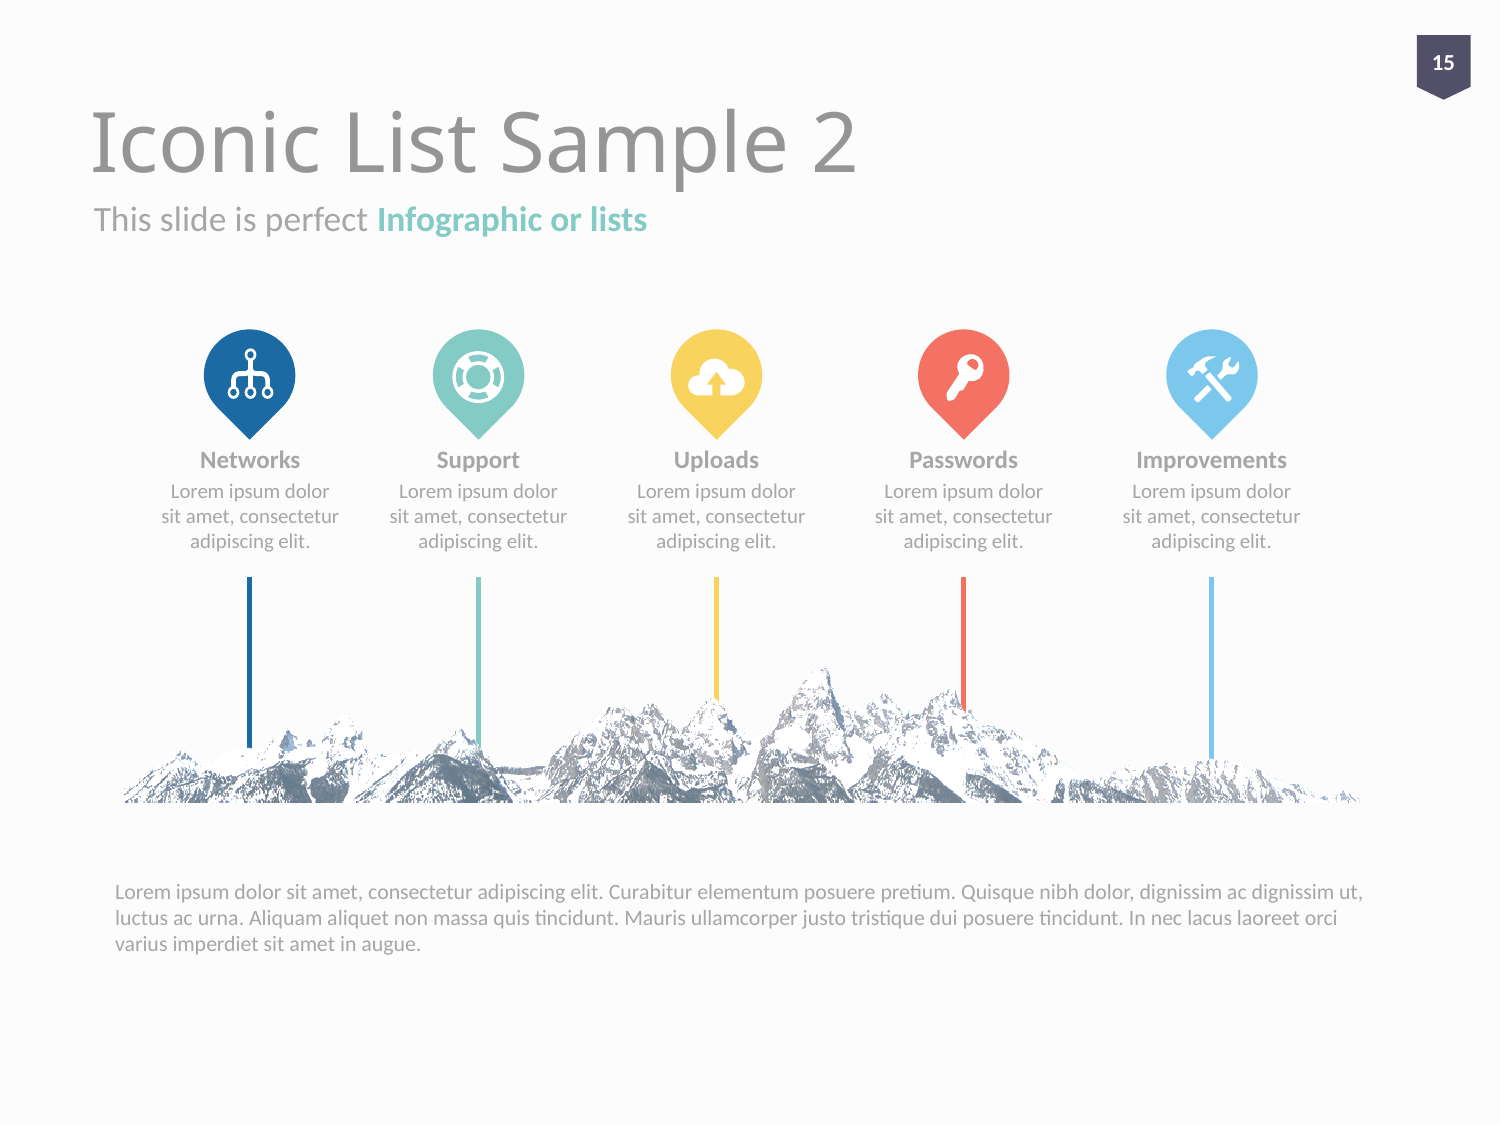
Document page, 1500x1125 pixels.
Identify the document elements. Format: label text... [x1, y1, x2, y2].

text_box Support Lorem ipsum dolor sit amet, consectetur adipiscing elit. [373, 435, 584, 566]
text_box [917, 329, 1010, 422]
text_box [432, 329, 525, 422]
text_box Lorem ipsum dolor sit amet, consectetur adipiscing elit. Curabitur elementum posuere pretium. Quisque nibh dolor, dignissim ac dignissim ut, luctus ac urna. Aliquam aliquet non massa quis tincidunt. Mauris ullamcorper justo tristique dui posuere tincidunt. In nec lacus laoreet orci varius imperdiet sit amet in augue. [100, 869, 1412, 1004]
text_box 15 [1414, 33, 1473, 102]
picture [124, 643, 1361, 803]
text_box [1165, 329, 1258, 422]
text_box Improvements Lorem ipsum dolor sit amet, consectetur adipiscing elit. [1106, 435, 1318, 566]
text_box Uploads Lorem ipsum dolor sit amet, consectetur adipiscing elit. [611, 435, 822, 566]
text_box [203, 329, 296, 422]
title Iconic List Sample 2 [75, 45, 1425, 233]
text_box This slide is perfect Infographic or lists [78, 177, 1429, 257]
text_box Passwords Lorem ipsum dolor sit amet, consectetur adipiscing elit. [858, 435, 1070, 566]
text_box Networks Lorem ipsum dolor sit amet, consectetur adipiscing elit. [144, 435, 356, 566]
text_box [670, 329, 763, 422]
